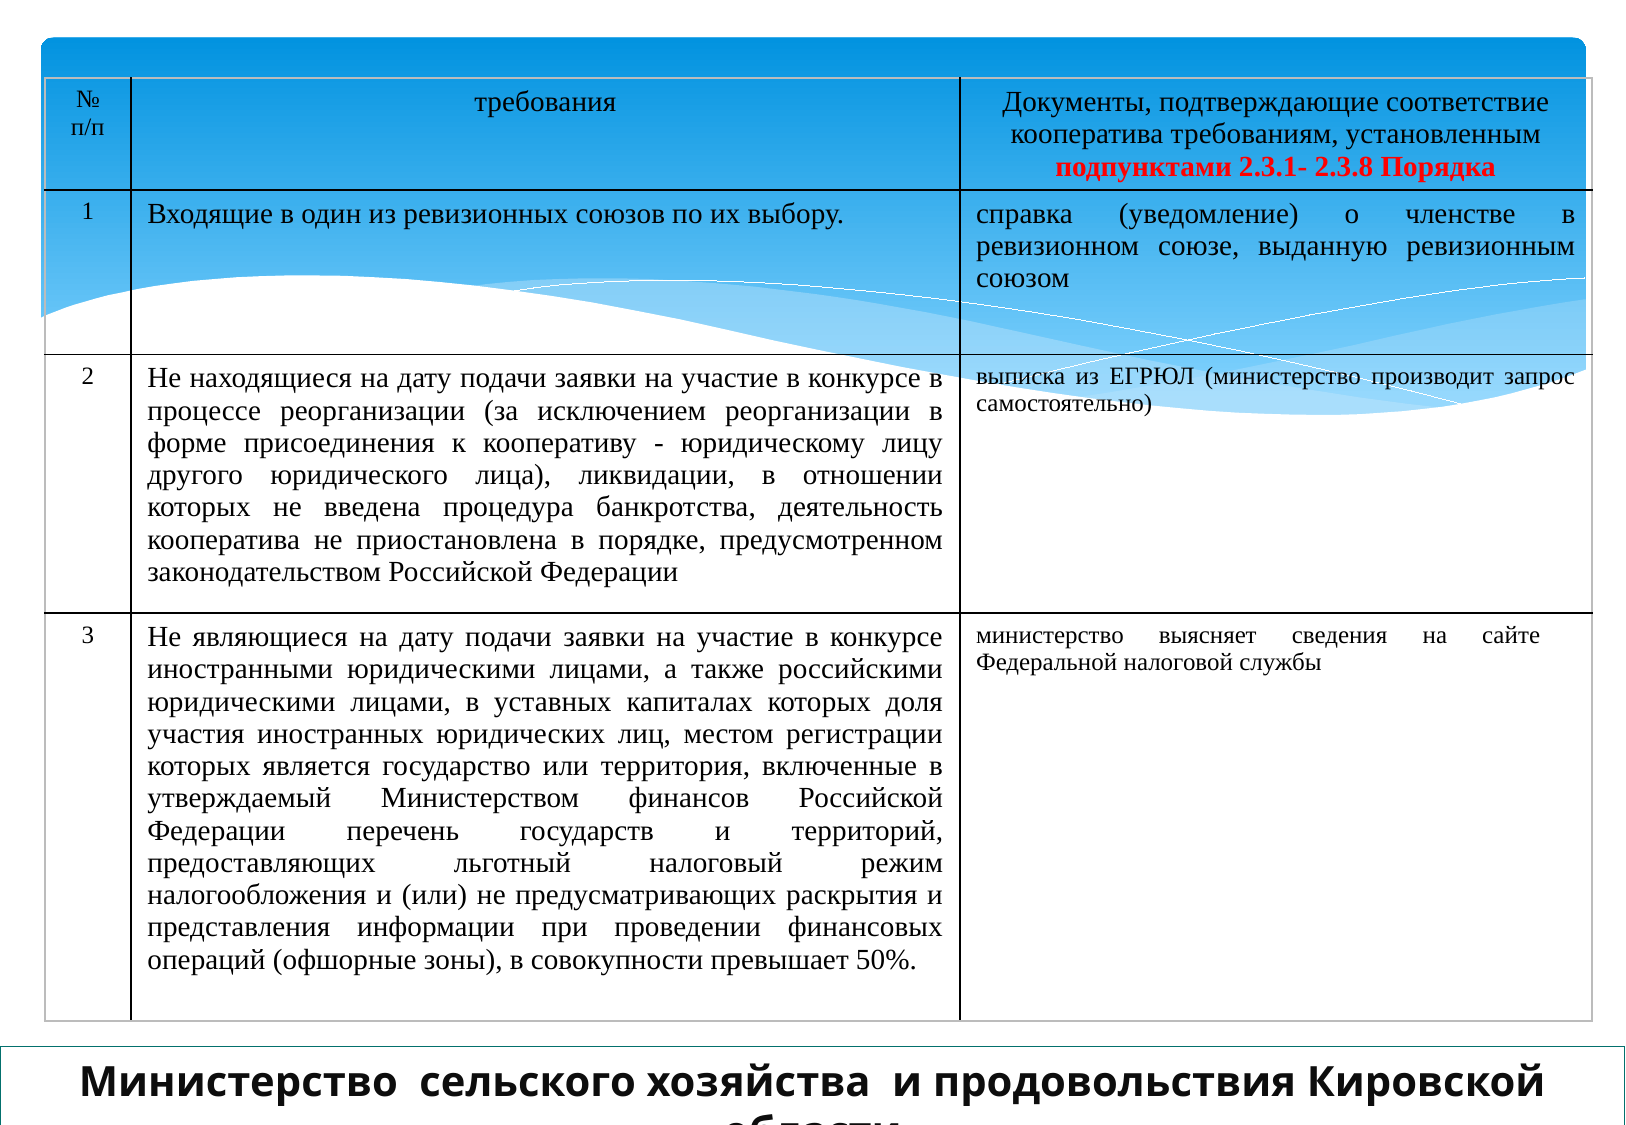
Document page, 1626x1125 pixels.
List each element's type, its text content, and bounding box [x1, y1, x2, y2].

table_cell 3 [46, 614, 130, 1020]
table_cell министерство выясняет сведения на сайте Федеральной налоговой службы [961, 614, 1591, 1020]
text_box Министерство сельского хозяйства и продовольствия Кировской области [0, 1046, 1625, 1125]
table_header Документы, подтверждающие соответствие кооператива требованиям, установленным подпунктами 2.3.1- 2.3.8 Порядка [961, 79, 1591, 189]
table_header требования [132, 79, 959, 189]
table_cell 2 [46, 355, 130, 612]
table_header № п/п [46, 79, 130, 189]
table_cell справка (уведомление) о членстве в ревизионном союзе, выданную ревизионным союзом [961, 191, 1591, 354]
table_cell Не находящиеся на дату подачи заявки на участие в конкурсе в процессе реорганизации (за исключением реорганизации в форме присоединения к кооперативу - юридическому лицу другого юридического лица), ликвидации, в отношении которых не введена процедура банкротства, деятельность кооператива не приостановлена в порядке, предусмотренном законодательством Российской Федерации [132, 355, 959, 612]
table_cell Входящие в один из ревизионных союзов по их выбору. [132, 191, 959, 354]
table_cell выписка из ЕГРЮЛ (министерство производит запрос самостоятельно) [961, 355, 1591, 612]
table_cell 1 [46, 191, 130, 354]
table_cell Не являющиеся на дату подачи заявки на участие в конкурсе иностранными юридическими лицами, а также российскими юридическими лицами, в уставных капиталах которых доля участия иностранных юридических лиц, местом регистрации которых является государство или территория, включенные в утверждаемый Министерством финансов Российской Федерации перечень государств и территорий, предоставляющих льготный налоговый режим налогообложения и (или) не предусматривающих раскрытия и представления информации при проведении финансовых операций (офшорные зоны), в совокупности превышает 50%. [132, 614, 959, 1020]
